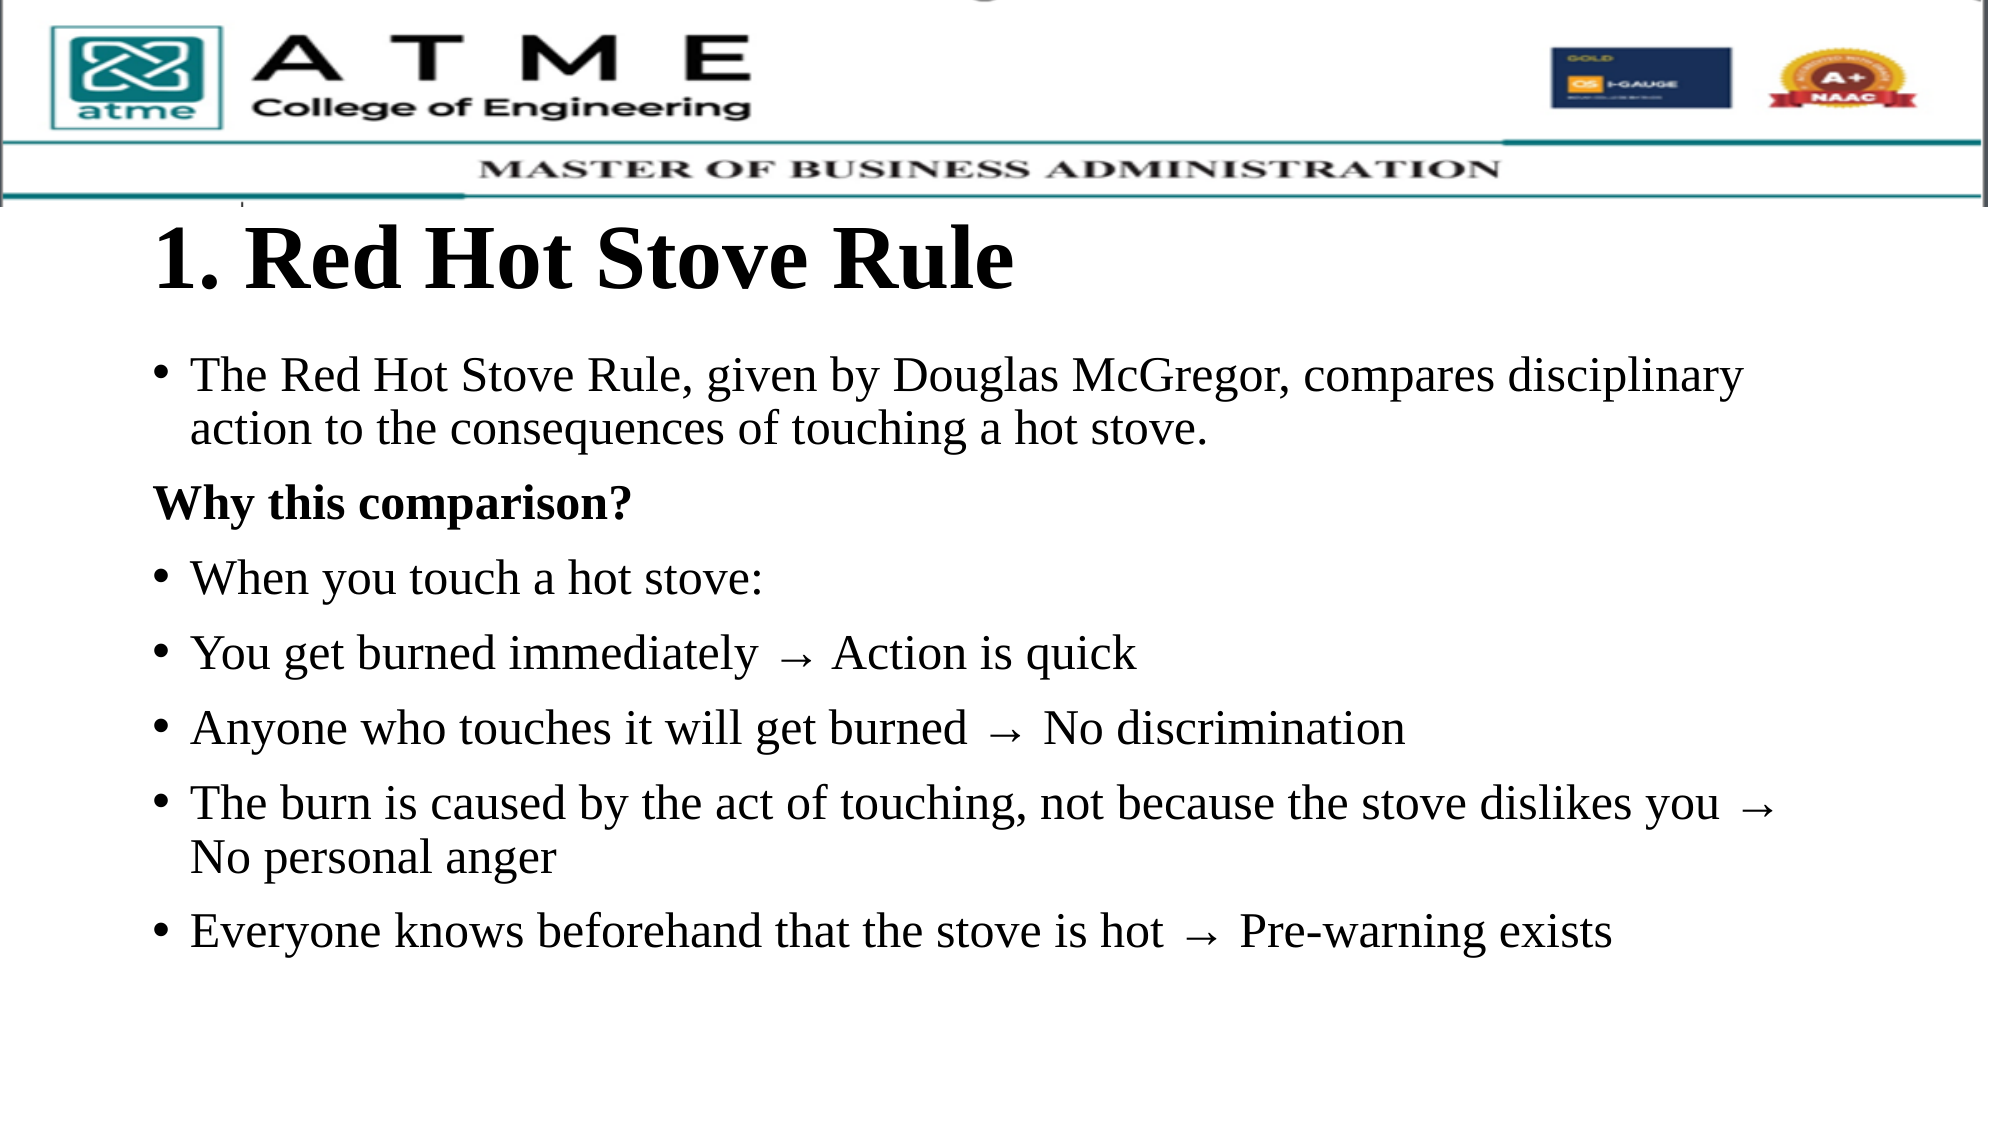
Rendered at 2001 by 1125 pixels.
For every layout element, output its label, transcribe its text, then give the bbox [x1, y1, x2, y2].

title 1. Red Hot Stove Rule [137, 205, 1863, 340]
picture [0, 0, 1988, 207]
list The Red Hot Stove Rule, given by Douglas McGregor, compares disciplinary action to the consequences of touching a hot stove. Why this comparison? When you touch a hot stove: You get burned immediately → Action is quick Anyone who touches it will get burned → No discrimination The burn is caused by the act of touching, not because the stove dislikes you → No personal anger Everyone knows beforehand that the stove is hot → Pre-warning exists [137, 340, 1863, 1062]
